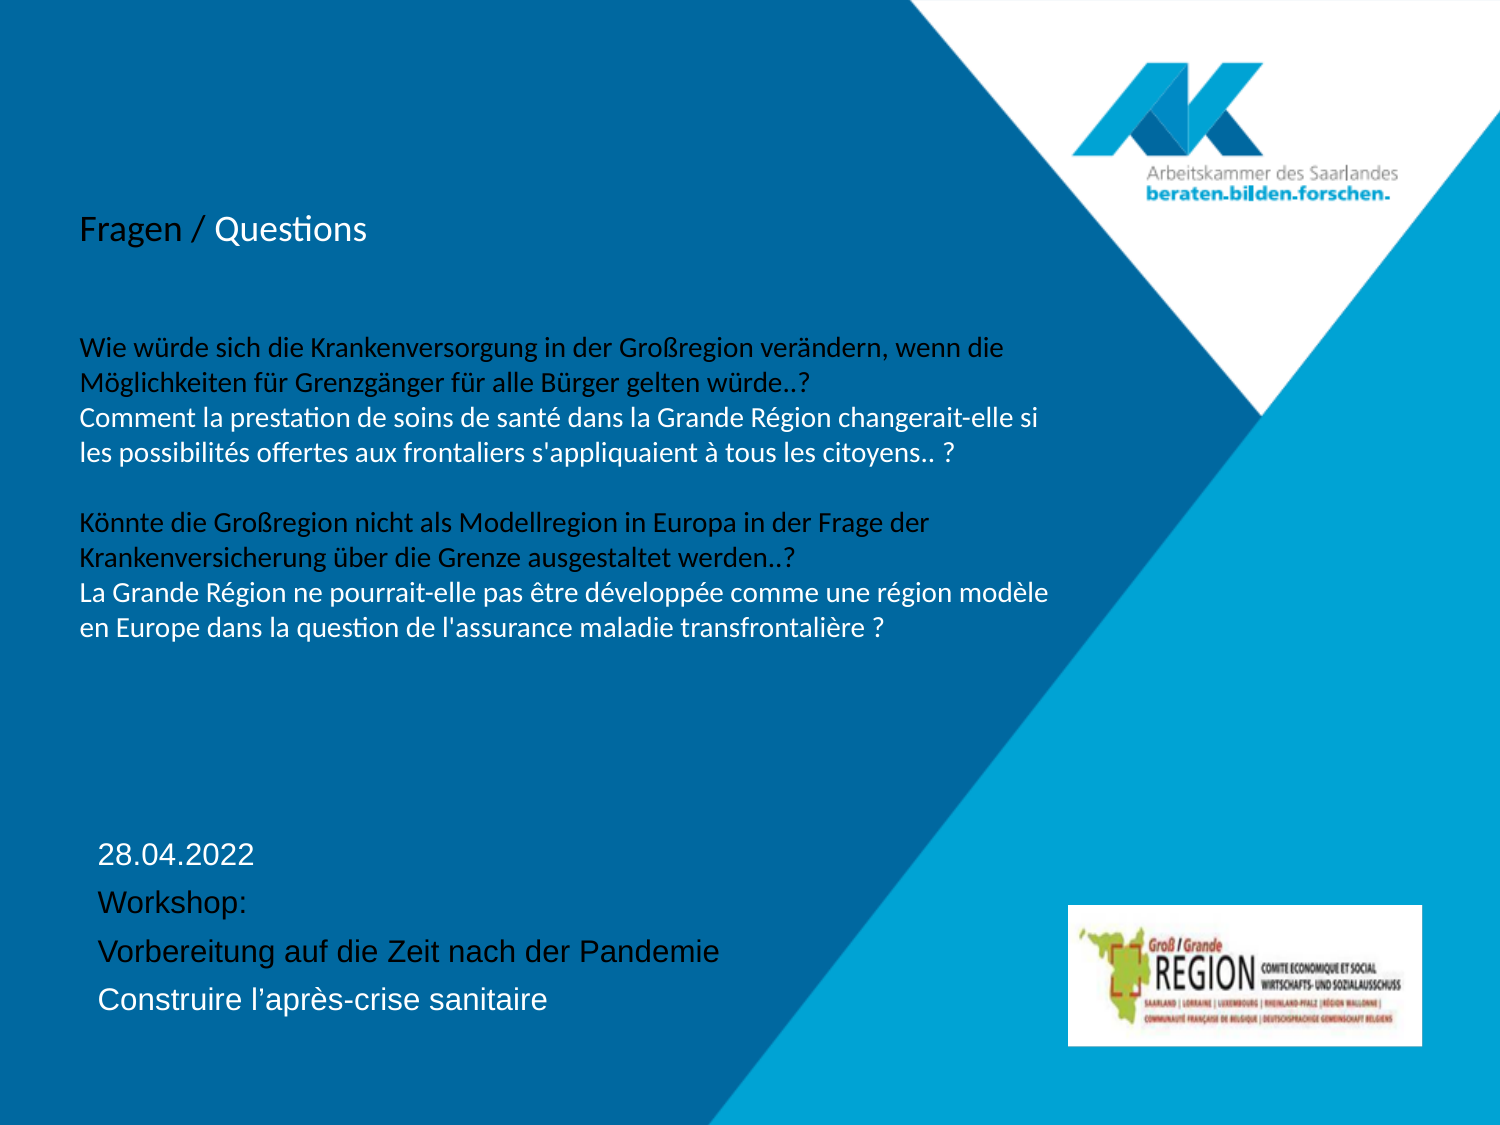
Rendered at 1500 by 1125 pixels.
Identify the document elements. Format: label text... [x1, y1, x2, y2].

text_box Fragen / Questions Wie würde sich die Krankenversorgung in der Großregion verändern, wenn die Möglichkeiten für Grenzgänger für alle Bürger gelten würde..? Comment la prestation de soins de santé dans la Grande Région changerait-elle si les possibilités offertes aux frontaliers s'appliquaient à tous les citoyens.. ? Könnte die Großregion nicht als Modellregion in Europa in der Frage der Krankenversicherung über die Grenze ausgestaltet werden..? La Grande Région ne pourrait-elle pas être développée comme une région modèle en Europe dans la question de l'assurance maladie transfrontalière ? [64, 196, 1069, 721]
text_box 28.04.2022 Workshop: Vorbereitung auf die Zeit nach der Pandemie Construire l’après-crise sanitaire [0, 822, 782, 1025]
picture [1069, 906, 1422, 1046]
